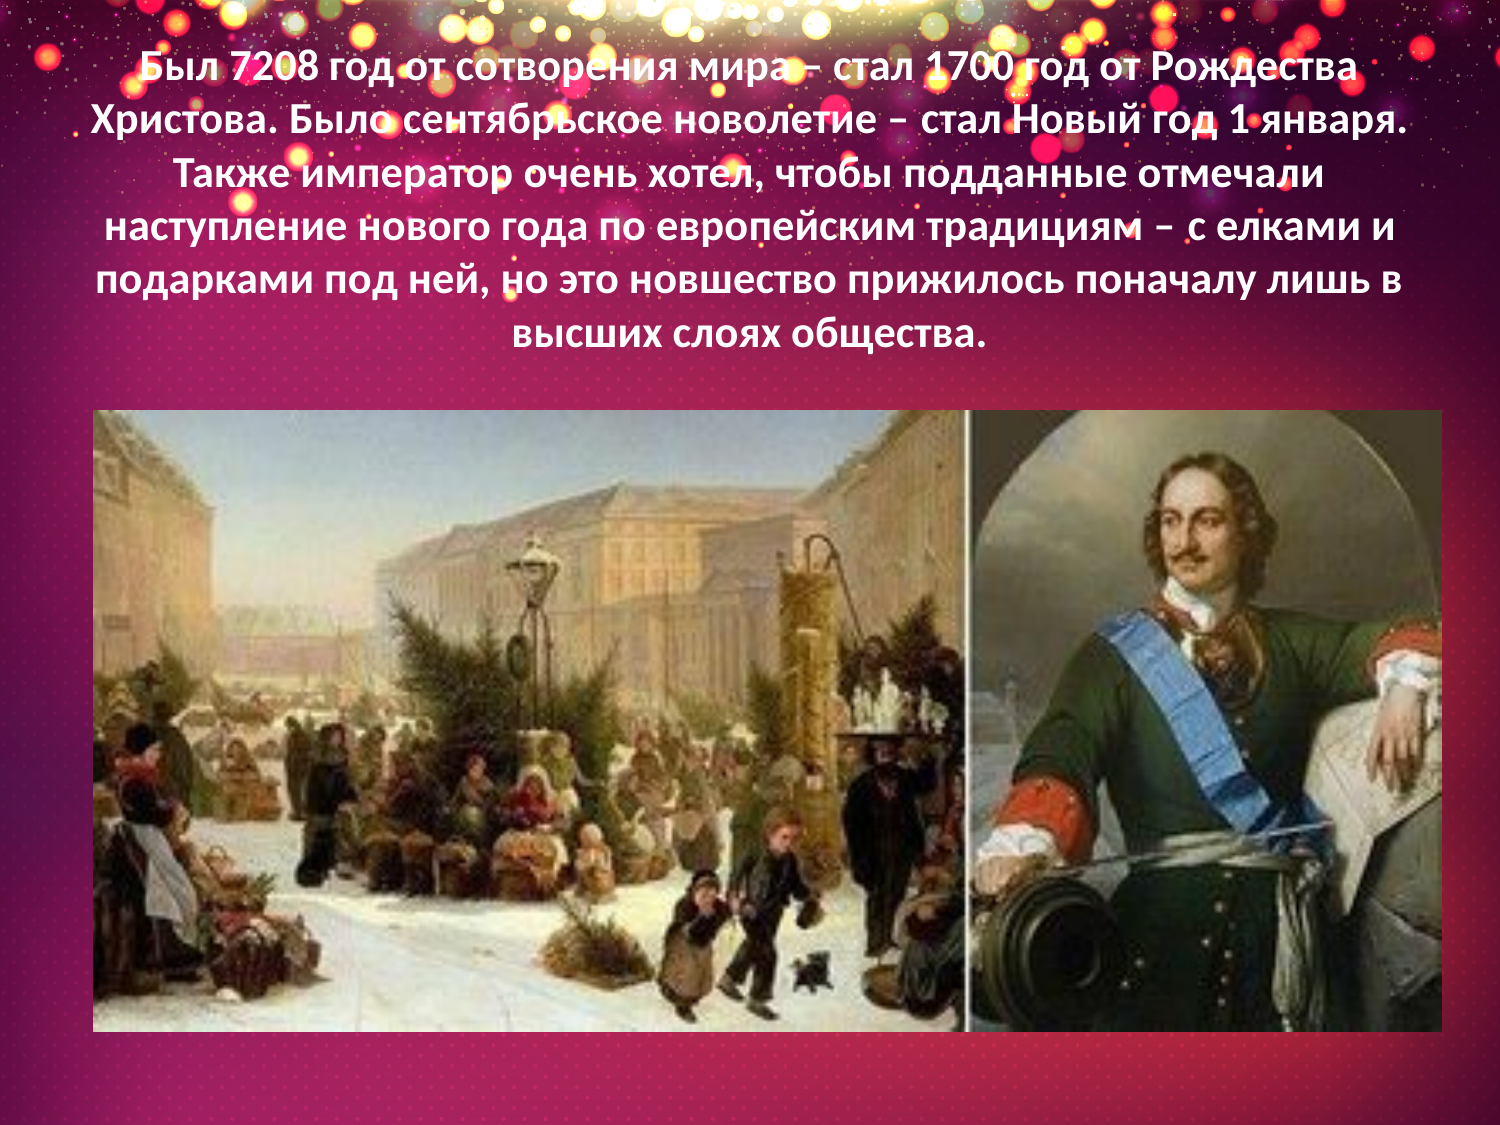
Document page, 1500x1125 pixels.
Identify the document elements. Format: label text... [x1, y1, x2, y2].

picture [0, 0, 1500, 1125]
title Был 7208 год от сотворения мира – стал 1700 год от Рождества Христова. Было сентябрьское новолетие – стал Новый год 1 января. Также император очень хотел, чтобы подданные отмечали наступление нового года по европейским традициям – с елками и подарками под ней, но это новшество прижилось поначалу лишь в высших слоях общества. [75, 24, 1425, 399]
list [93, 409, 1442, 1032]
